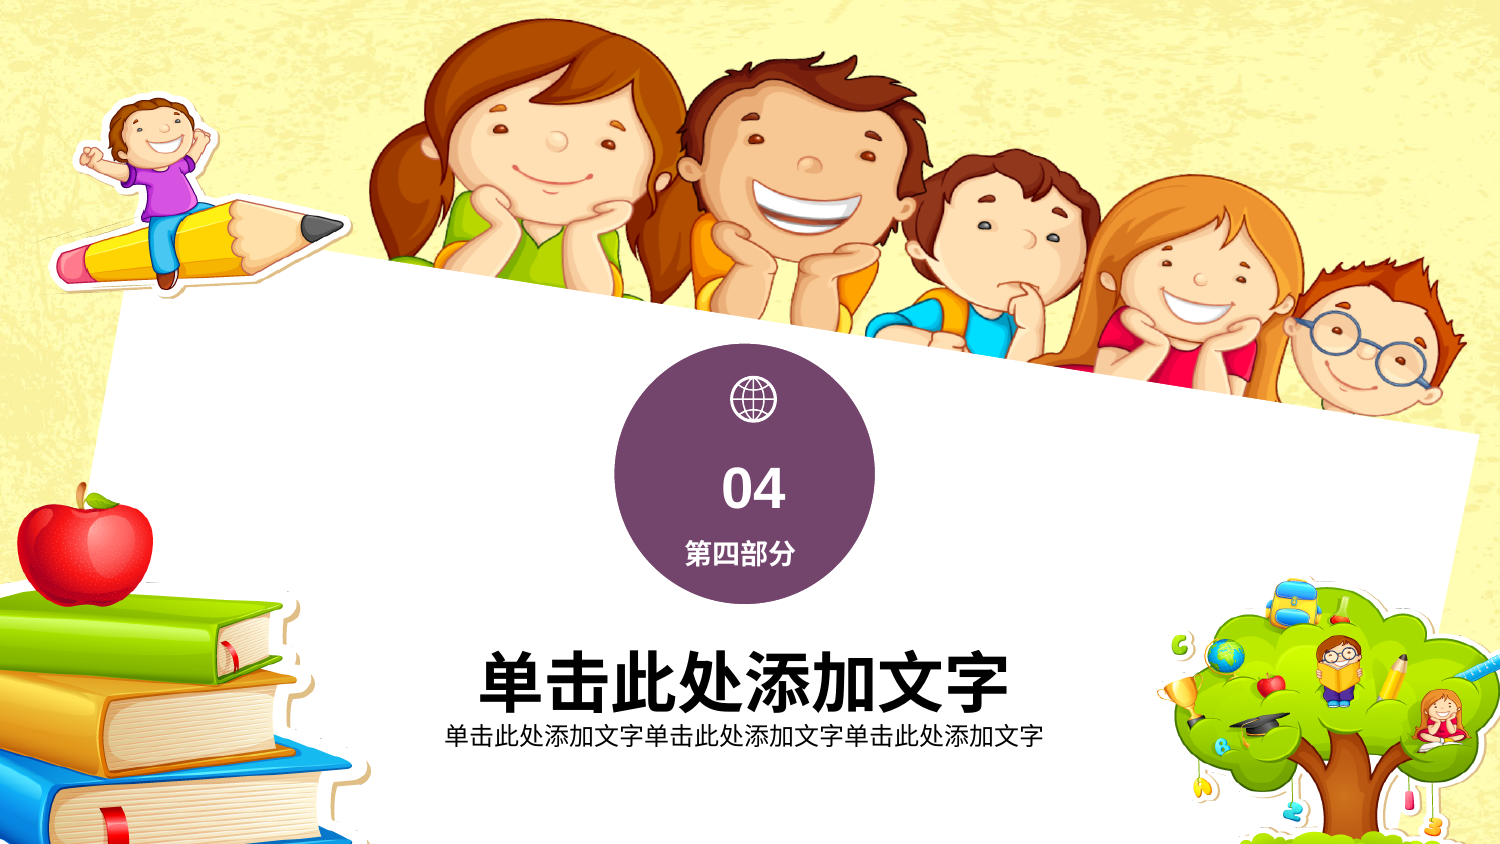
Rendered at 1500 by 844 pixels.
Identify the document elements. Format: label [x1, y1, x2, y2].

text_box [0, 0, 1500, 844]
text_box [612, 341, 878, 607]
